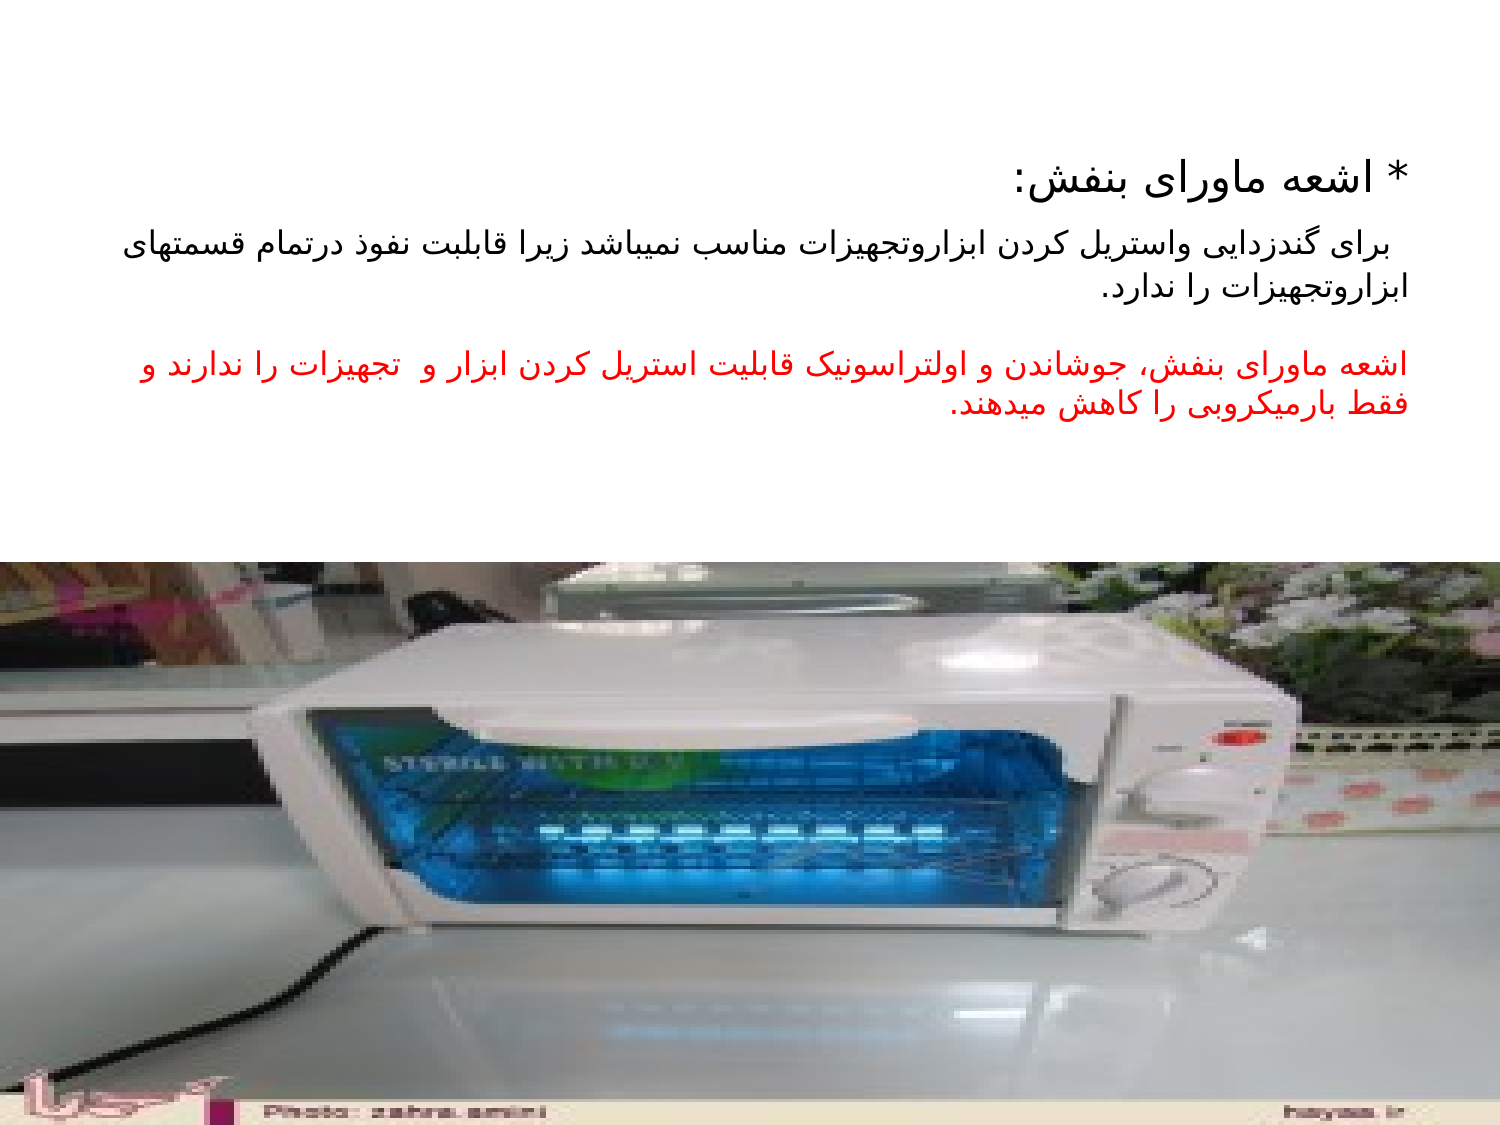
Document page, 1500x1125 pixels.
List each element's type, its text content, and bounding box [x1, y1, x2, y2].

picture [0, 562, 1500, 1125]
title * اشعه ماورای بنفش: برای گندزدایی واستریل کردن ابزاروتجهیزات مناسب نمیباشد زیرا قابلبت نفوذ درتمام قسمتهای ابزاروتجهیزات را ندارد. اشعه ماورای بنفش، جوشاندن و اولتراسونیک قابلیت استریل کردن ابزار و تجهیزات را ندارند و فقط بارمیکروبی را کاهش میدهند. [75, 140, 1425, 469]
